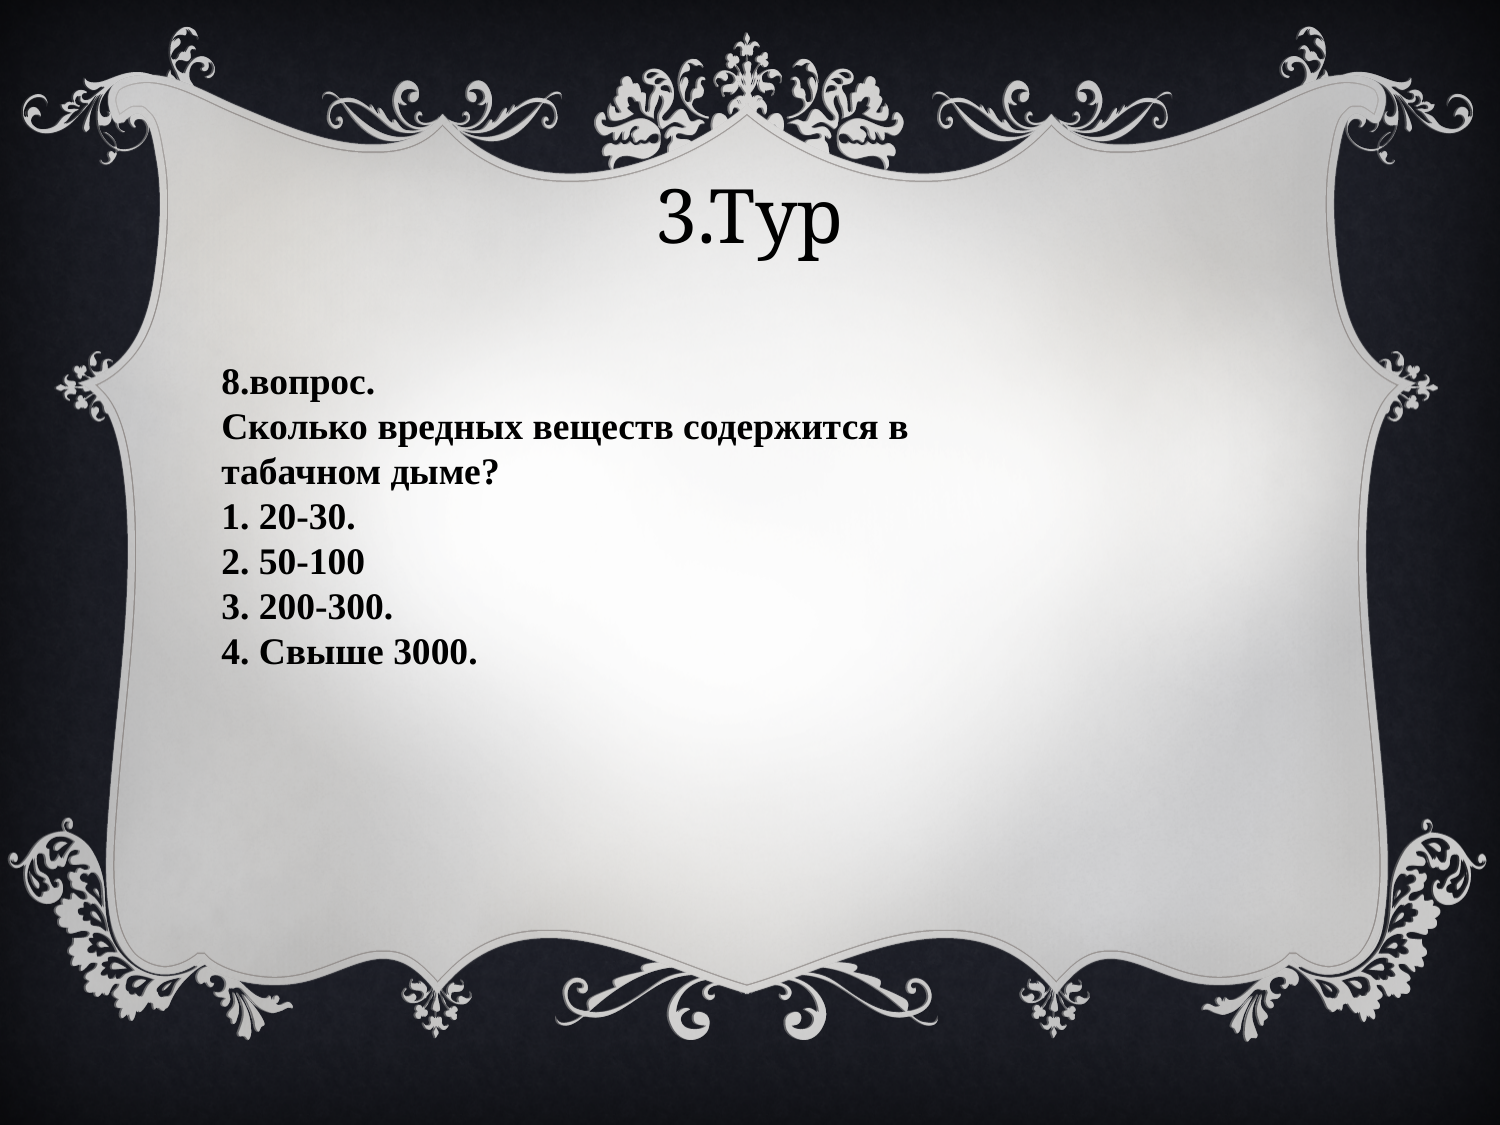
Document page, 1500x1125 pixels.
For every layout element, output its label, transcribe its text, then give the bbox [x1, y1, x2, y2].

text_box 3.Тур [640, 160, 859, 266]
text_box 8.вопрос. Сколько вредных веществ содержится в табачном дыме? 1. 20-30. 2. 50-100 3. 200-300. 4. Свыше 3000. [206, 349, 957, 680]
picture [0, 0, 1500, 1125]
